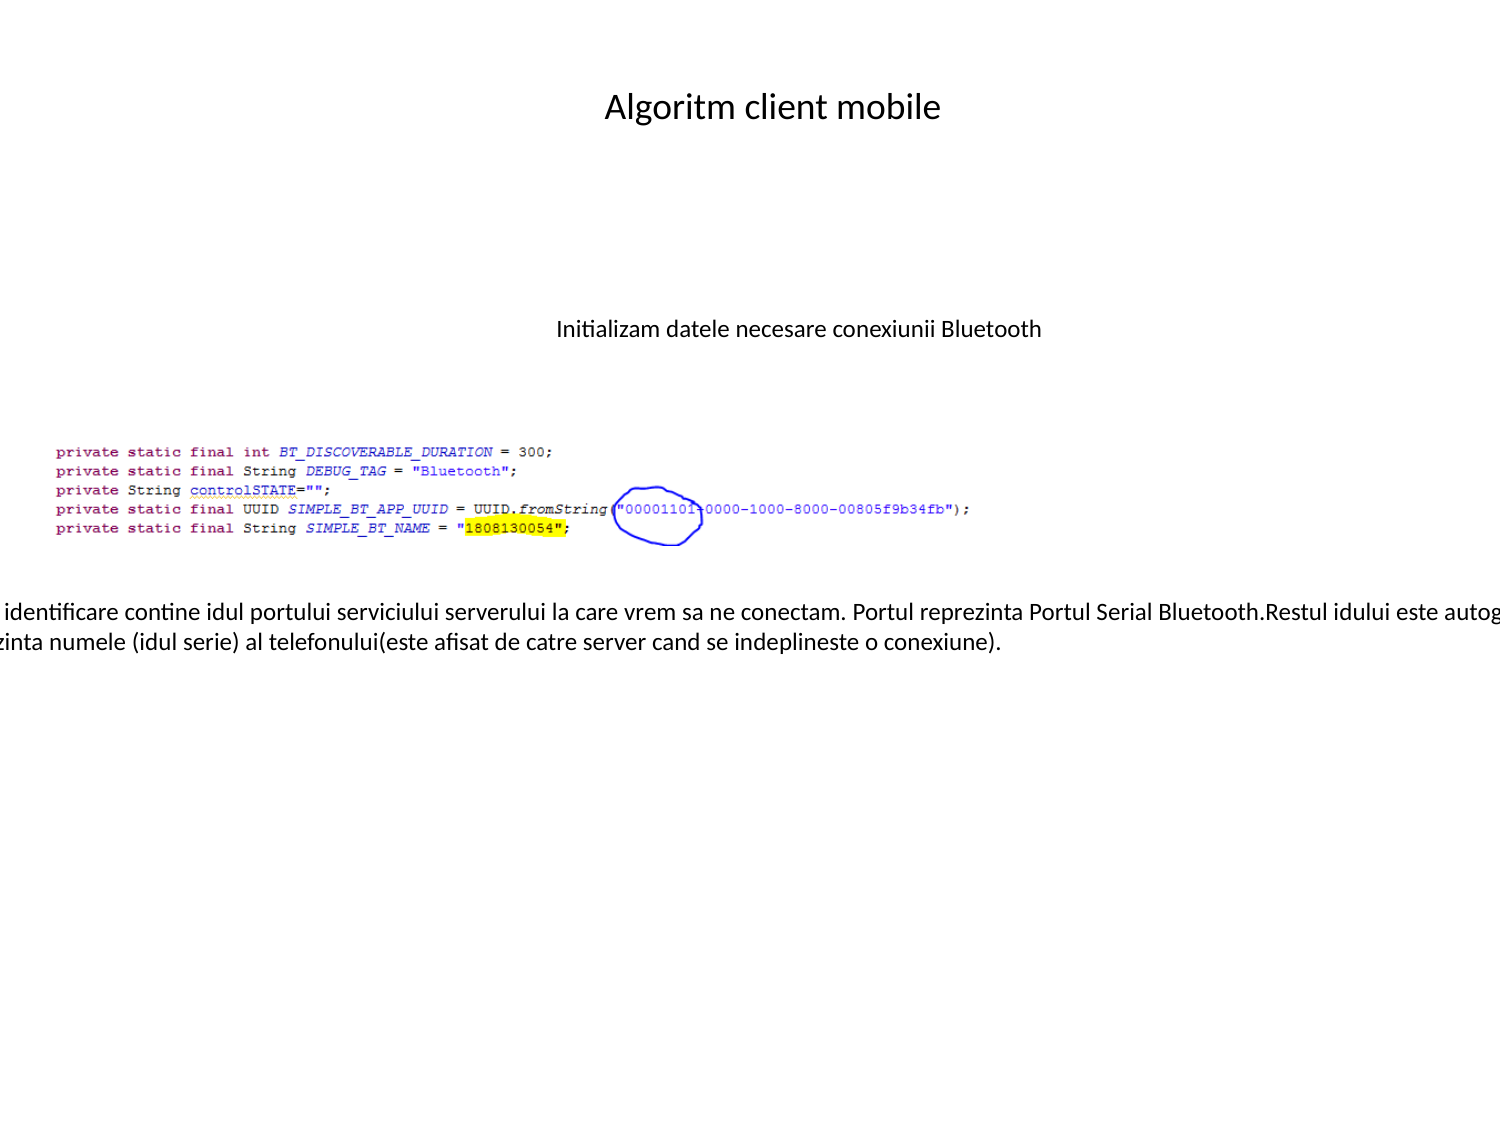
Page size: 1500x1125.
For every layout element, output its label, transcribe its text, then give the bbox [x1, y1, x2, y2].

text_box Initializam datele necesare conexiunii Bluetooth [541, 305, 1059, 395]
text_box A se observa incercuit idul de identificare contine idul portului serviciului serverului la care vrem sa ne conectam. Portul reprezinta Portul Serial Bluetooth.Restul idului este autogenerat pentru unicitate. A se observa si seria ce reprezinta numele (idul serie) al telefonului(este afisat de catre server cand se indeplineste o conexiune). [0, 587, 1500, 663]
text_box Algoritm client mobile [589, 74, 957, 135]
picture [49, 424, 991, 546]
